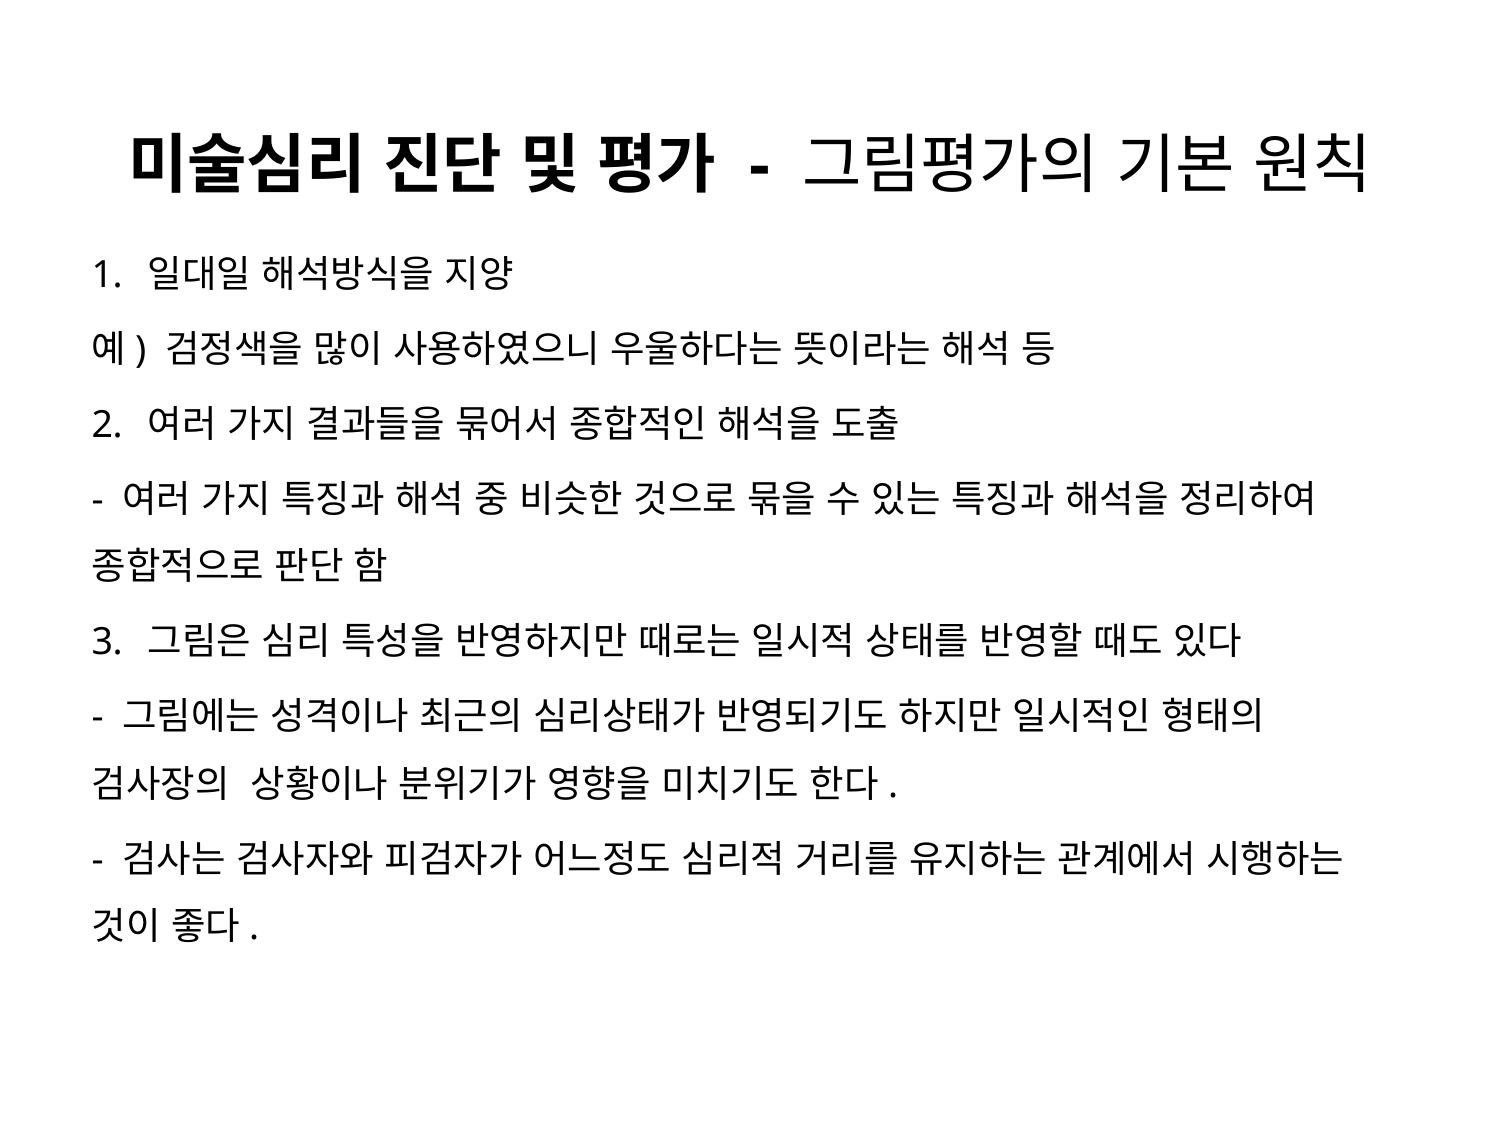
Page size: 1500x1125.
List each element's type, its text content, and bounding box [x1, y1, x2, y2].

list 일대일 해석방식을 지양 예) 검정색을 많이 사용하였으니 우울하다는 뜻이라는 해석 등 여러 가지 결과들을 묶어서 종합적인 해석을 도출 - 여러 가지 특징과 해석 중 비슷한 것으로 묶을 수 있는 특징과 해석을 정리하여 종합적으로 판단 함 그림은 심리 특성을 반영하지만 때로는 일시적 상태를 반영할 때도 있다 - 그림에는 성격이나 최근의 심리상태가 반영되기도 하지만 일시적인 형태의 검사장의 상황이나 분위기가 영향을 미치기도 한다. - 검사는 검사자와 피검자가 어느정도 심리적 거리를 유지하는 관계에서 시행하는 것이 좋다. [76, 219, 1427, 1125]
title 미술심리 진단 및 평가 - 그림평가의 기본 원칙 [75, 45, 1425, 233]
